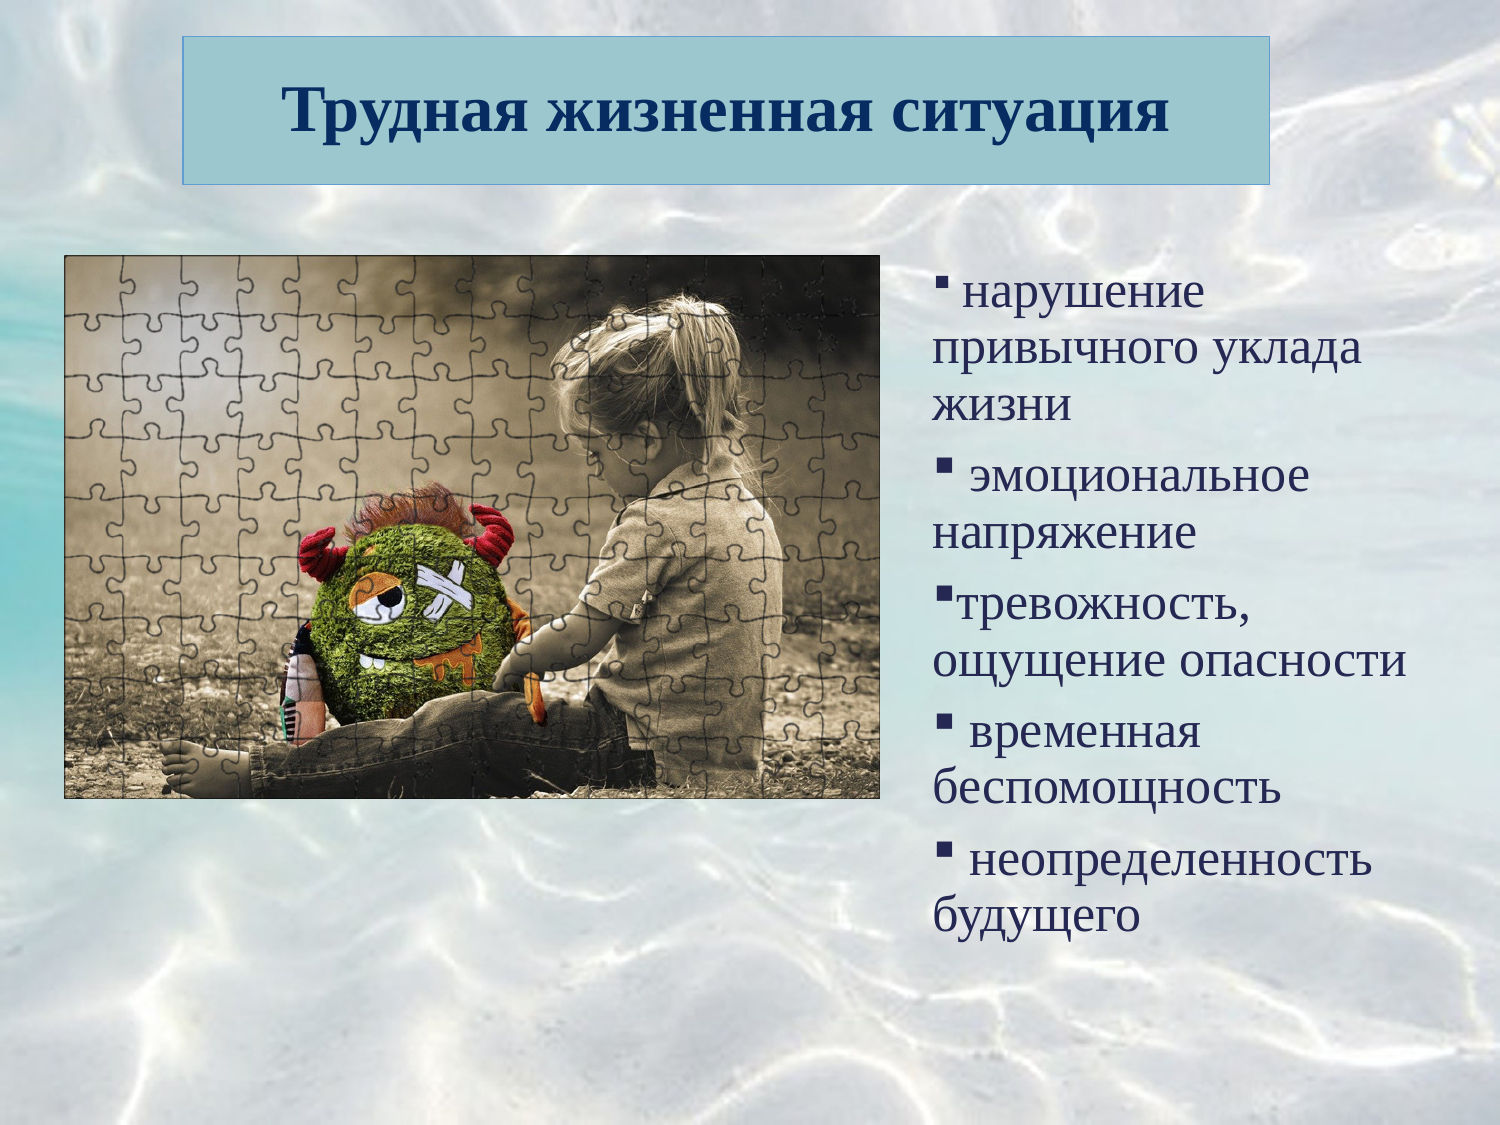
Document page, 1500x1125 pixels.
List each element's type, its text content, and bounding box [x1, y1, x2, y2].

picture [0, 0, 1500, 1125]
title Трудная жизненная ситуация [182, 36, 1270, 185]
list нарушение привычного уклада жизни эмоциональное напряжение тревожность, ощущение опасности временная беспомощность неопределенность будущего [917, 255, 1436, 1000]
